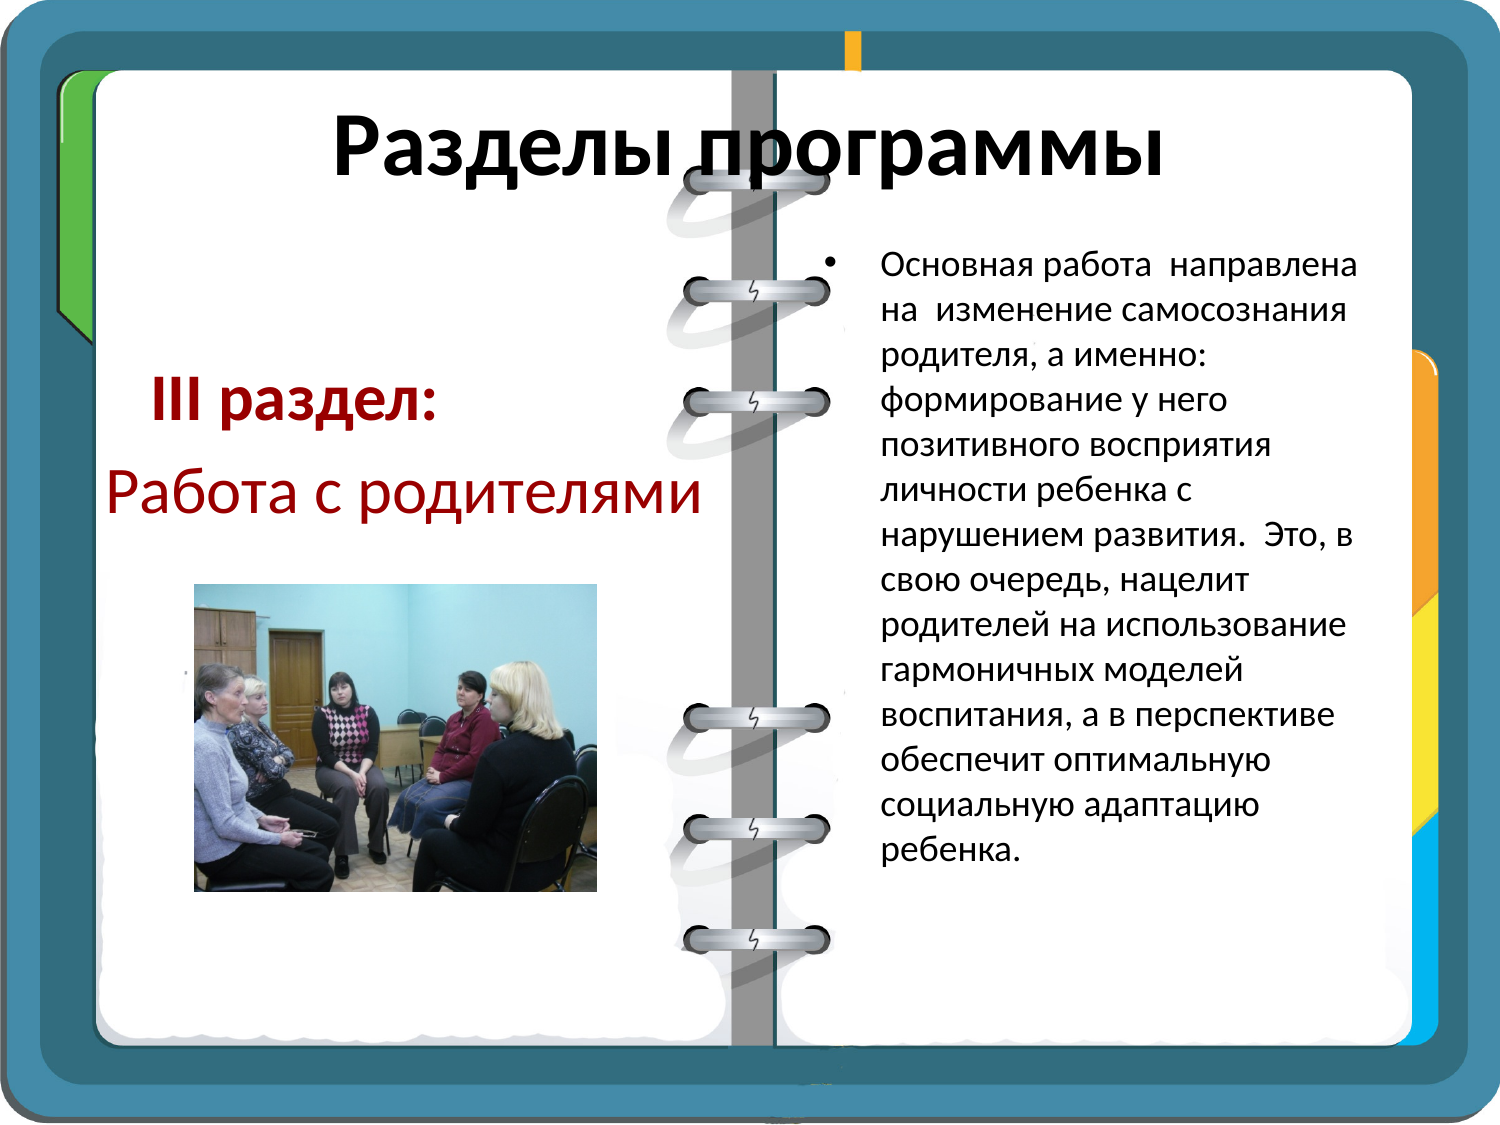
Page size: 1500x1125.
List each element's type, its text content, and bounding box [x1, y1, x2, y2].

title Разделы программы [75, 45, 1425, 233]
list Основная работа направлена на изменение самосознания родителя, а именно: формирование у него позитивного восприятия личности ребенка с нарушением развития. Это, в свою очередь, нацелит родителей на использование гармоничных моделей воспитания, а в перспективе обеспечит оптимальную социальную адаптацию ребенка. [809, 231, 1412, 1005]
list III раздел: Работа с родителями [75, 262, 738, 1005]
picture [0, 0, 1500, 1125]
